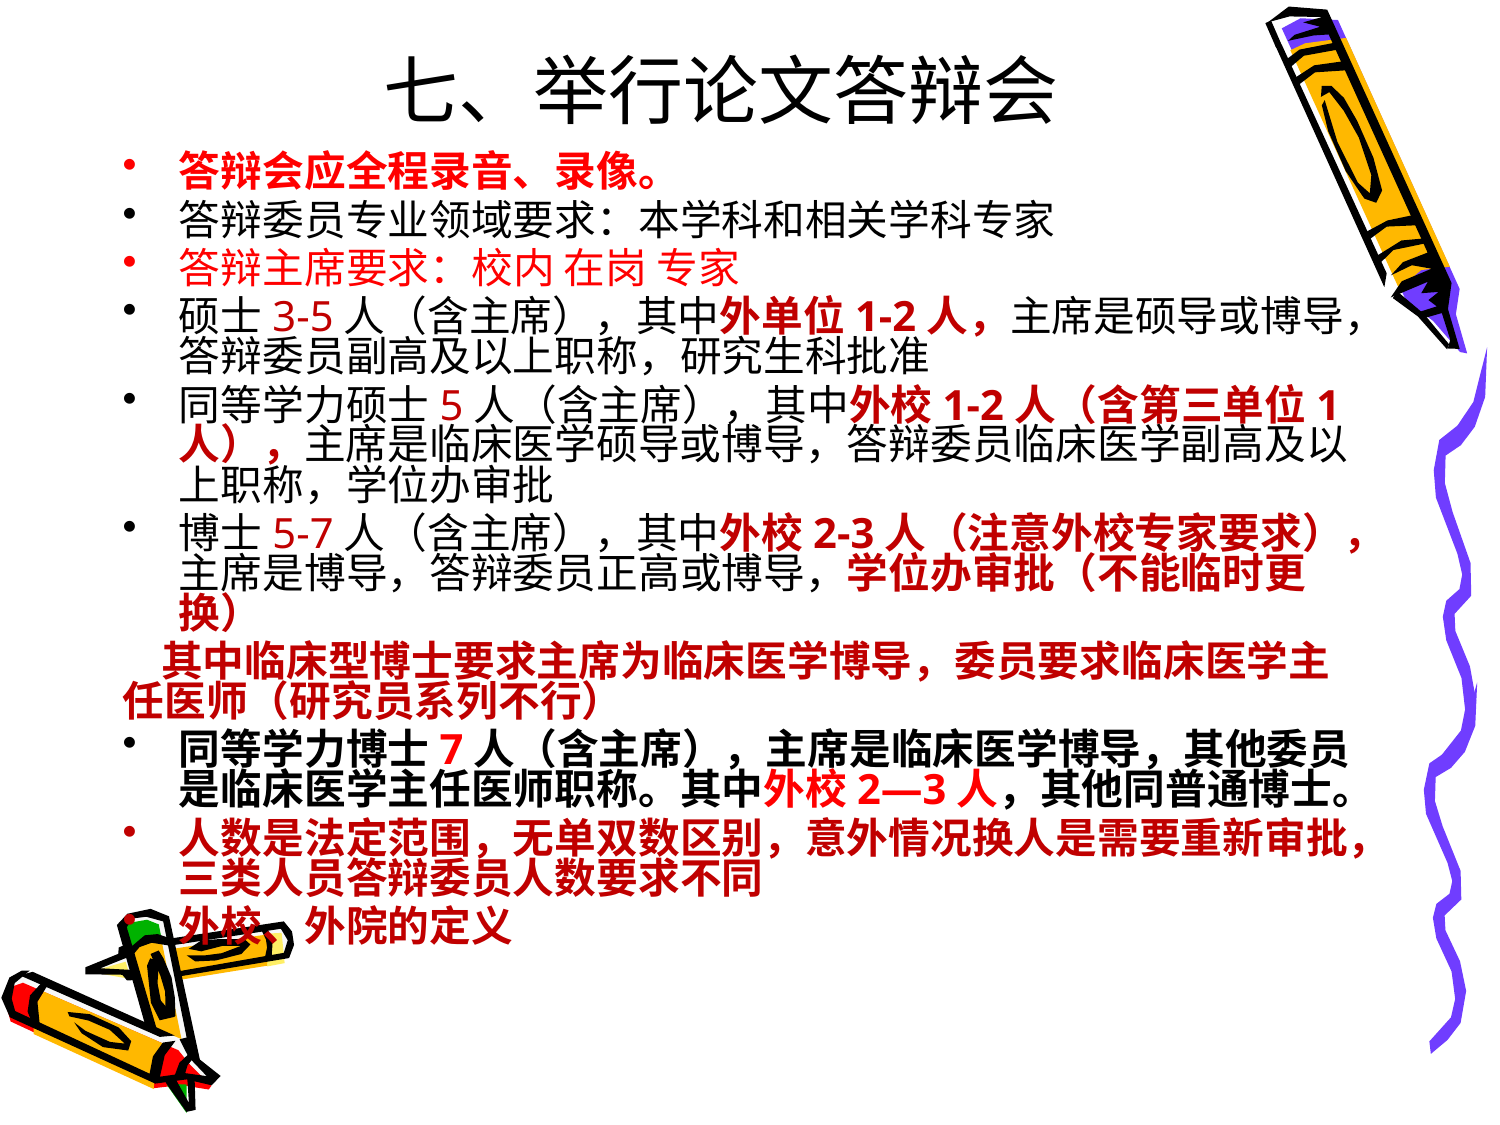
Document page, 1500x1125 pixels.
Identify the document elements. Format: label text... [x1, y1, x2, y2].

list 答辩会应全程录音、录像。 答辩委员专业领域要求：本学科和相关学科专家 答辩主席要求：校内 在岗 专家 硕士3-5人（含主席），其中外单位1-2人，主席是硕导或博导，答辩委员副高及以上职称，研究生科批准 同等学力硕士5人（含主席），其中外校1-2人（含第三单位1人），主席是临床医学硕导或博导，答辩委员临床医学副高及以上职称，学位办审批 博士5-7人（含主席），其中外校2-3人（注意外校专家要求），主席是博导，答辩委员正高或博导，学位办审批（不能临时更换） 其中临床型博士要求主席为临床医学博导，委员要求临床医学主 任医师（研究员系列不行） 同等学力博士7人（含主席），主席是临床医学博导，其他委员是临床医学主任医师职称。其中外校2—3人，其他同普通博士。 人数是法定范围，无单双数区别，意外情况换人是需要重新审批，三类人员答辩委员人数要求不同 外校、外院的定义 [107, 147, 1393, 932]
title 七、举行论文答辩会 [220, 80, 1221, 147]
